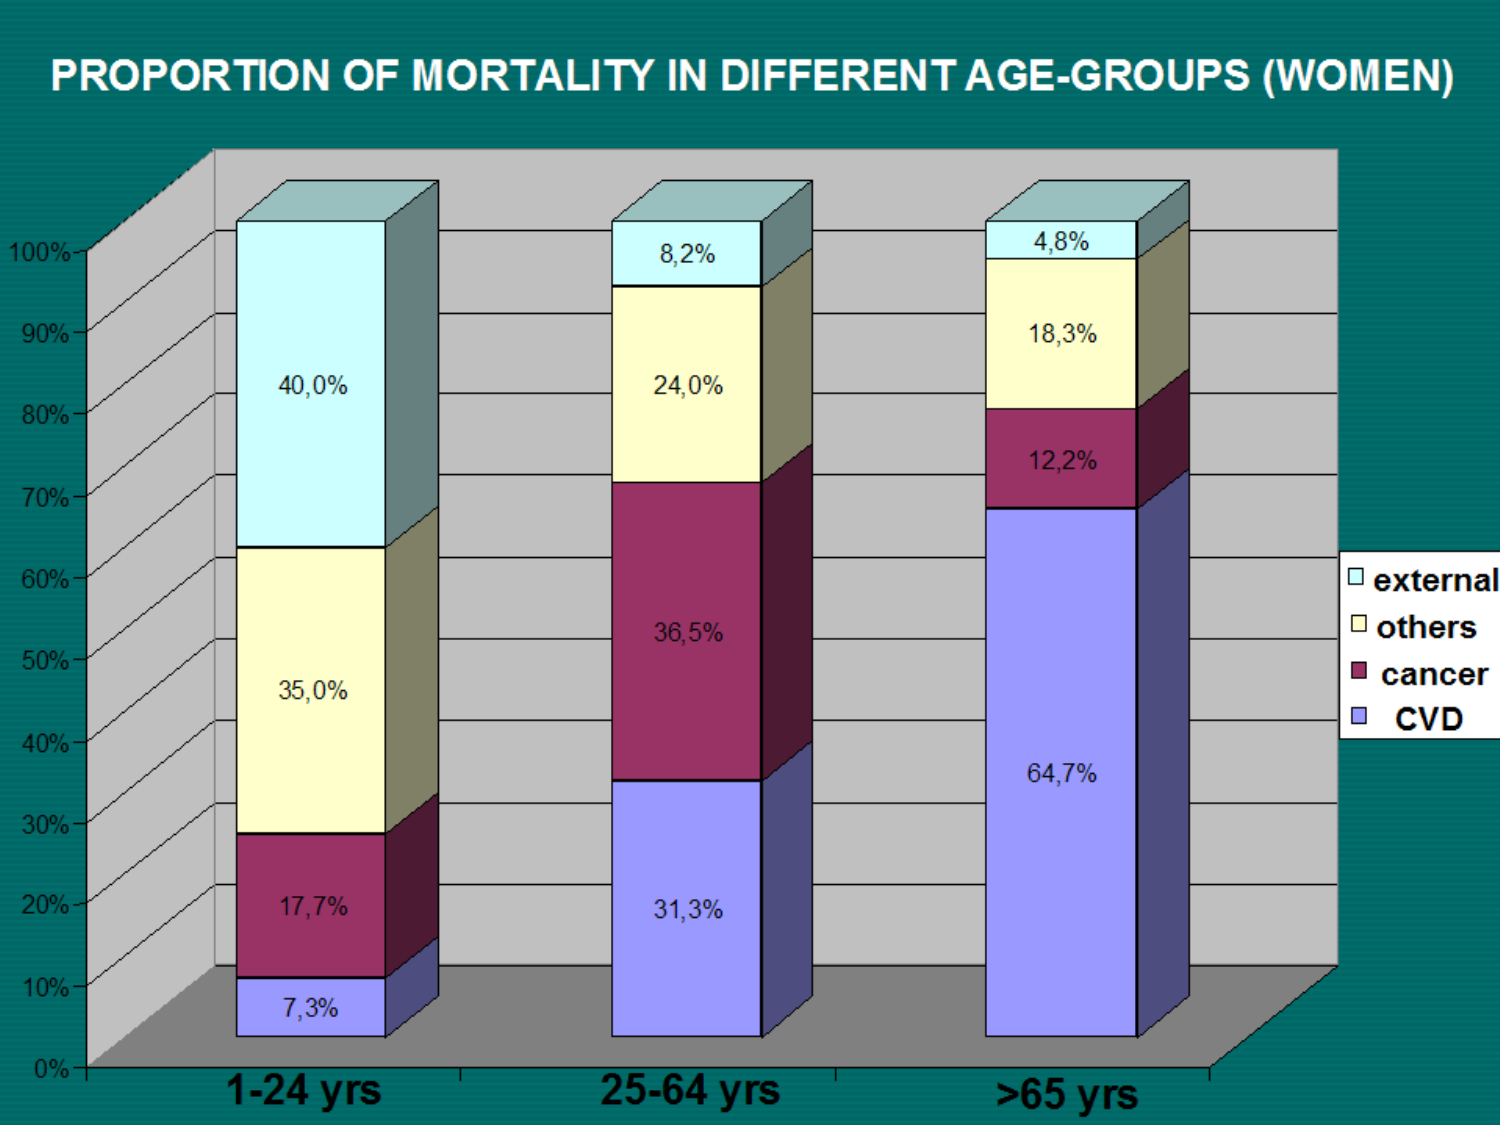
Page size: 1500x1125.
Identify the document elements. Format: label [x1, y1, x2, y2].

text_box [0, 0, 1500, 1125]
